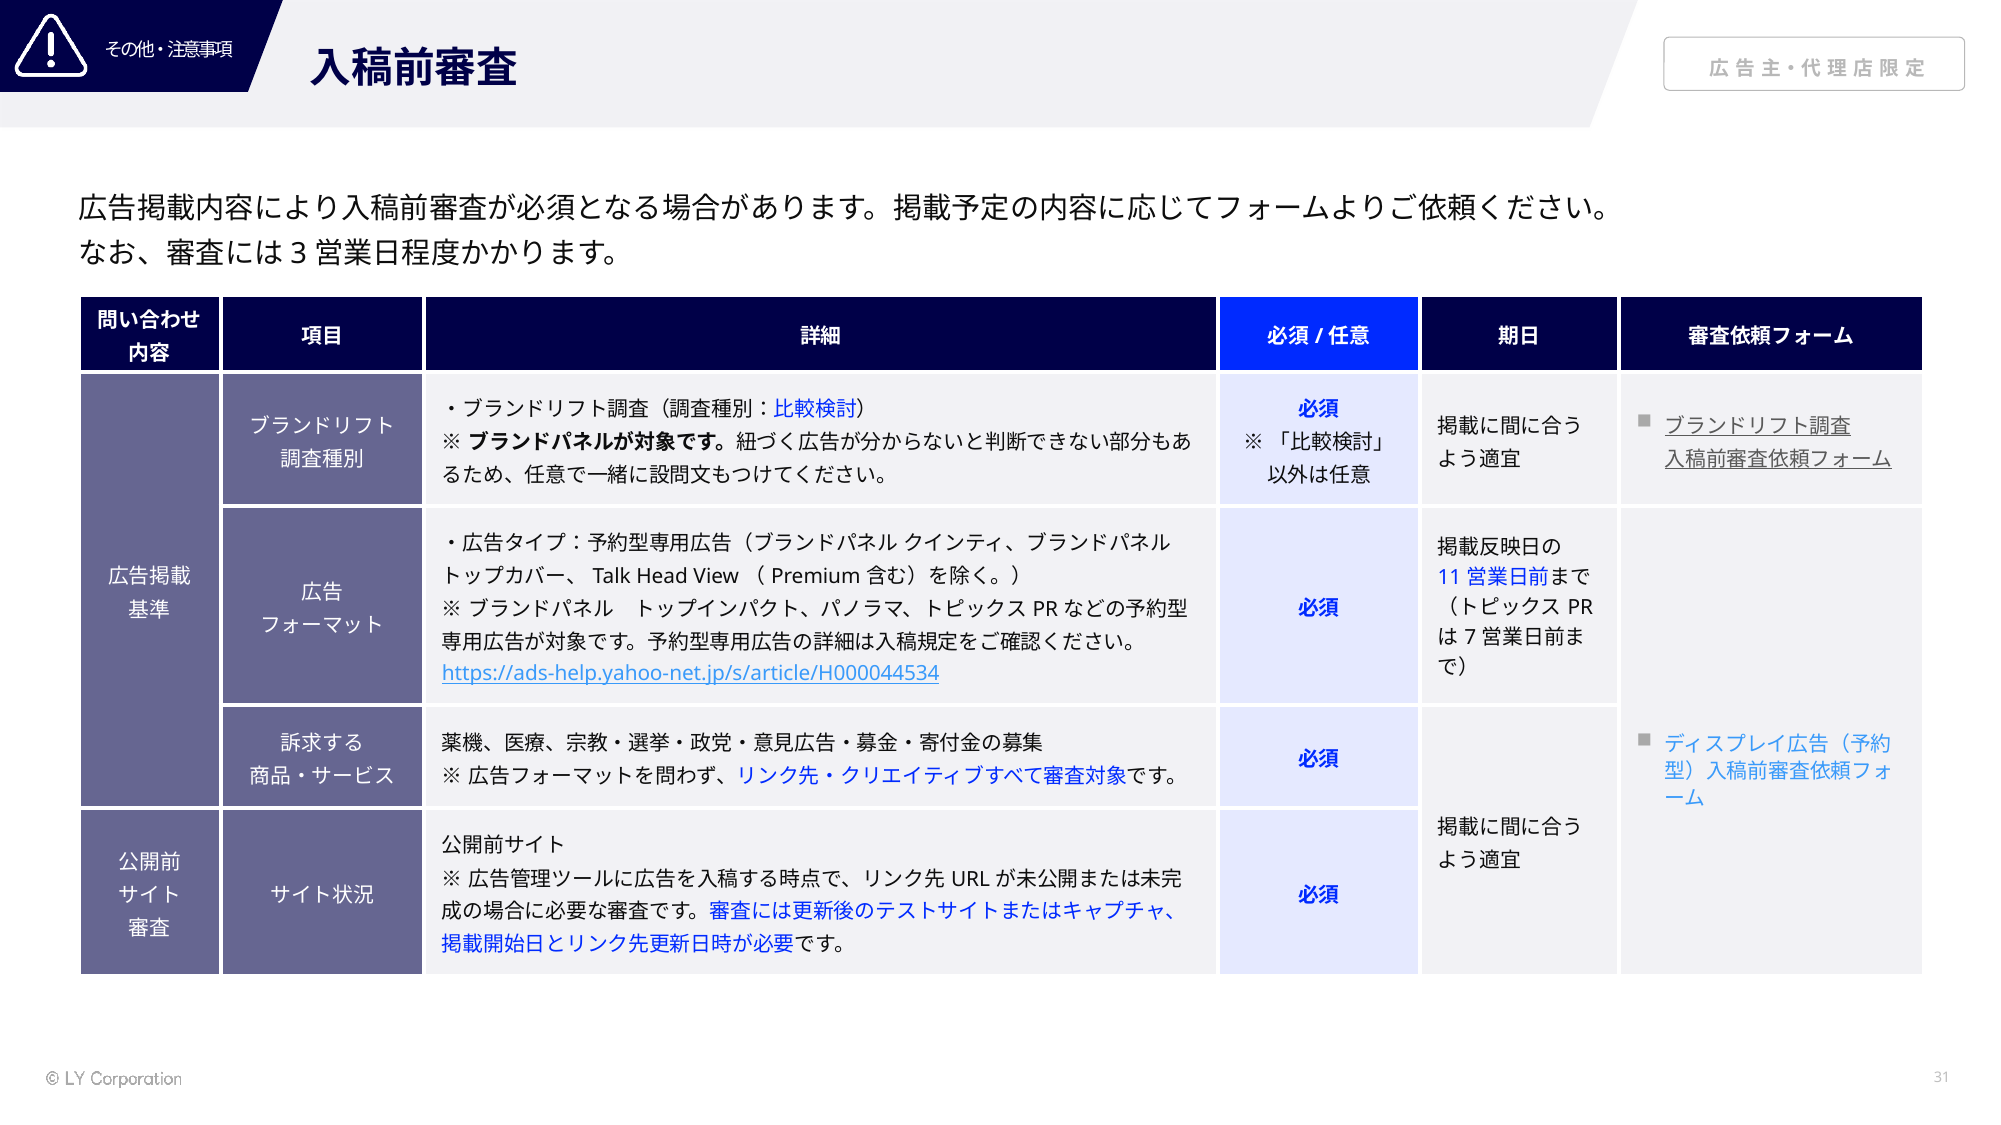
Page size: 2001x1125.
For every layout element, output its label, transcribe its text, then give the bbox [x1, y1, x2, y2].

picture [46, 1071, 181, 1088]
table_cell 必須 [1220, 508, 1418, 703]
table_cell ・ブランドリフト調査（調査種別：比較検討） ※ブランドパネルが対象です。紐づく広告が分からないと判断できない部分もあるため、任意で一緒に設問文もつけてください。 [426, 374, 1216, 504]
table_cell 掲載に間に合うよう適宜 [1422, 374, 1617, 504]
table_cell ディスプレイ広告（予約型）入稿前審査依頼フォーム [1621, 508, 1922, 974]
table_cell 掲載に間に合うよう適宜 [1422, 707, 1617, 974]
list 入稿前審査 [309, 41, 1645, 97]
table_cell ・広告タイプ：予約型専用広告（ブランドパネル クインティ、ブランドパネル トップカバー、Talk Head View（Premium含む）を除く。） ※ブランドパネル トップインパクト、パノラマ、トピックスPRなどの予約型専用広告が対象です。予約型専用広告の詳細は入稿規定をご確認ください。 https://ads-help.yahoo-net.jp/s/article/H000044534 [426, 508, 1216, 703]
table_cell ブランドリフト調査 入稿前審査依頼フォーム [1621, 374, 1922, 504]
table_cell 広告掲載 基準 [81, 374, 219, 806]
table_cell 薬機、医療、宗教・選挙・政党・意見広告・募金・寄付金の募集 ※広告フォーマットを問わず、リンク先・クリエイティブすべて審査対象です。 [426, 707, 1216, 806]
table_cell 必須 ※「比較検討」 以外は任意 [1220, 374, 1418, 504]
table_header 項目 [223, 297, 422, 370]
table_header 必須/任意 [1220, 297, 1418, 370]
picture [8, 4, 92, 88]
table_header 詳細 [426, 297, 1216, 370]
table_cell 必須 [1220, 810, 1418, 974]
table_header 審査依頼フォーム [1621, 297, 1922, 370]
table_cell 掲載反映日の 11営業日前まで （トピックスPRは7営業日前まで） [1422, 508, 1617, 703]
table_cell 広告 フォーマット [223, 508, 422, 703]
table_cell 公開前サイト ※広告管理ツールに広告を入稿する時点で、リンク先URLが未公開または未完成の場合に必要な審査です。審査には更新後のテストサイトまたはキャプチャ、掲載開始日とリンク先更新日時が必要です。 [426, 810, 1216, 974]
text_box 広告掲載内容により入稿前審査が必須となる場合があります。掲載予定の内容に応じてフォームよりご依頼ください。 なお、審査には3営業日程度かかります。 [78, 178, 1922, 270]
table_header 期日 [1422, 297, 1617, 370]
table_cell 公開前 サイト 審査 [81, 810, 219, 974]
table_cell サイト状況 [223, 810, 422, 974]
table_cell 必須 [1220, 707, 1418, 806]
table_header 問い合わせ 内容 [81, 297, 219, 370]
table_cell 訴求する 商品・サービス [223, 707, 422, 806]
text_box その他・注意事項 [97, 13, 240, 81]
table_cell ブランドリフト 調査種別 [223, 374, 422, 504]
